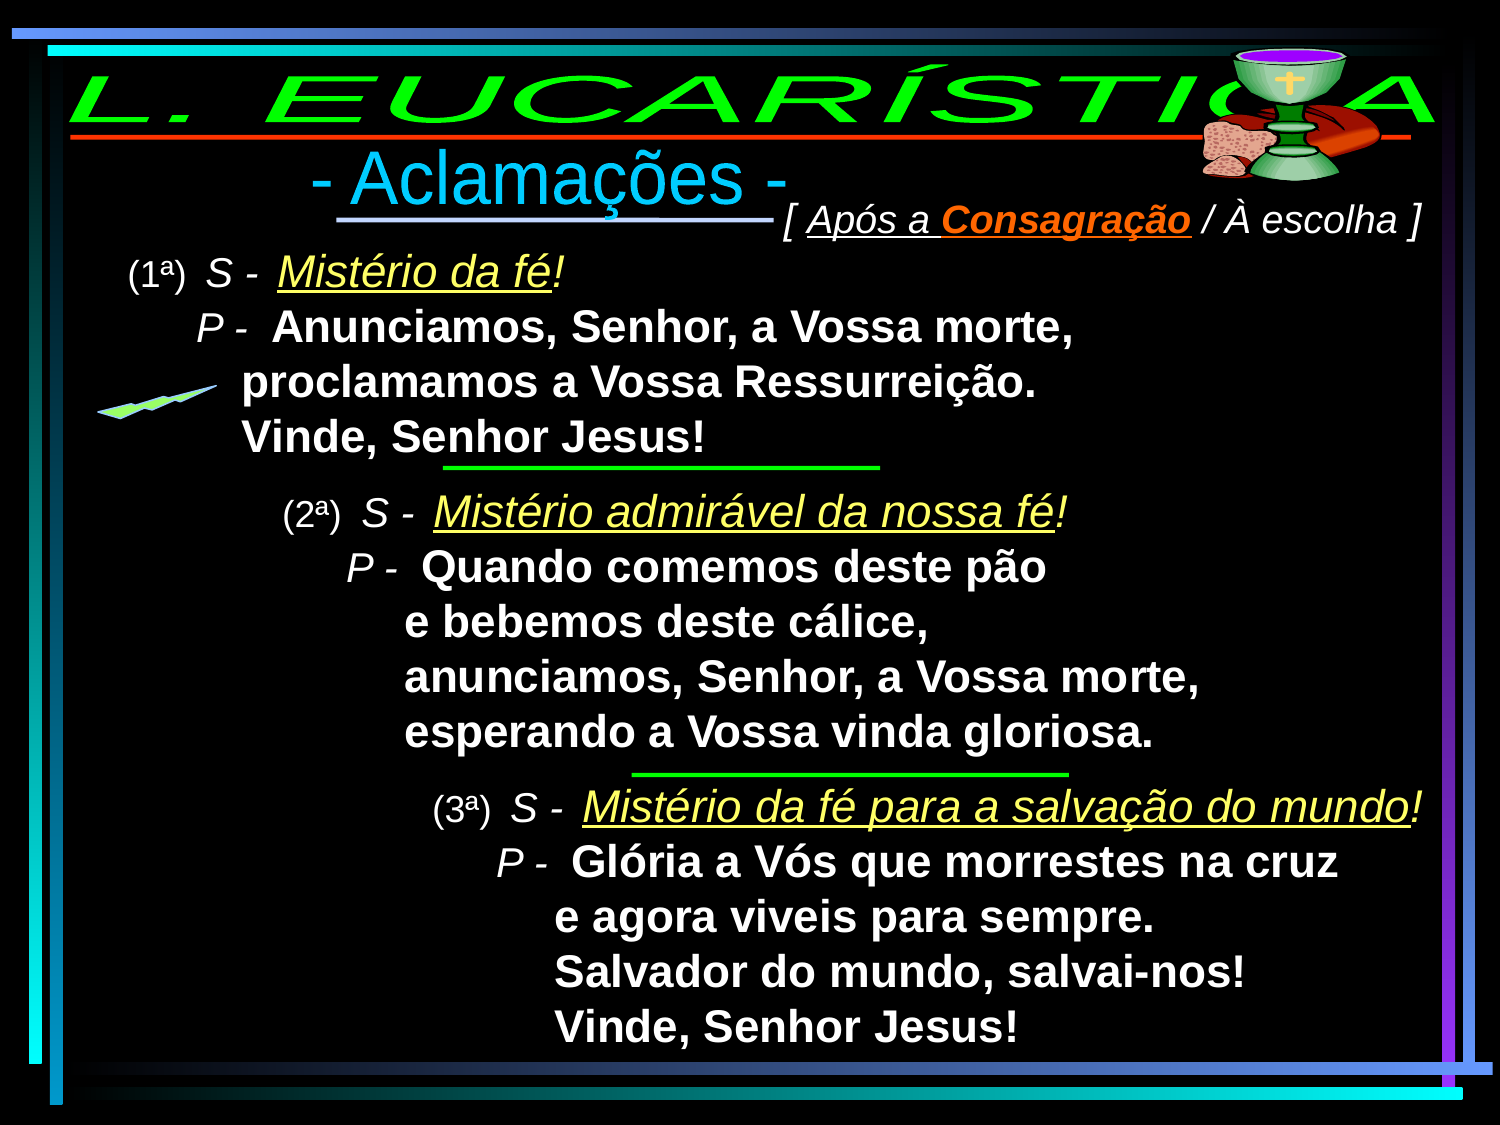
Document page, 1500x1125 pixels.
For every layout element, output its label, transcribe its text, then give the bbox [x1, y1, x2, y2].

title [ Após a Consagração / À escolha ] (1ª) S - Mistério da fé! P - Anunciamos, Senhor, a Vossa morte, proclamamos a Vossa Ressurreição. Vinde, Senhor Jesus! (2ª) S - Mistério admirável da nossa fé! P - Quando comemos deste pão e bebemos deste cálice, anunciamos, Senhor, a Vossa morte, esperando a Vossa vinda gloriosa. (3ª) S - Mistério da fé para a salvação do mundo! P - Glória a Vós que morrestes na cruz e agora viveis para sempre. Salvador do mundo, salvai-nos! Vinde, Senhor Jesus! [112, 184, 1459, 1071]
picture [1198, 40, 1388, 185]
text_box [97, 385, 217, 419]
